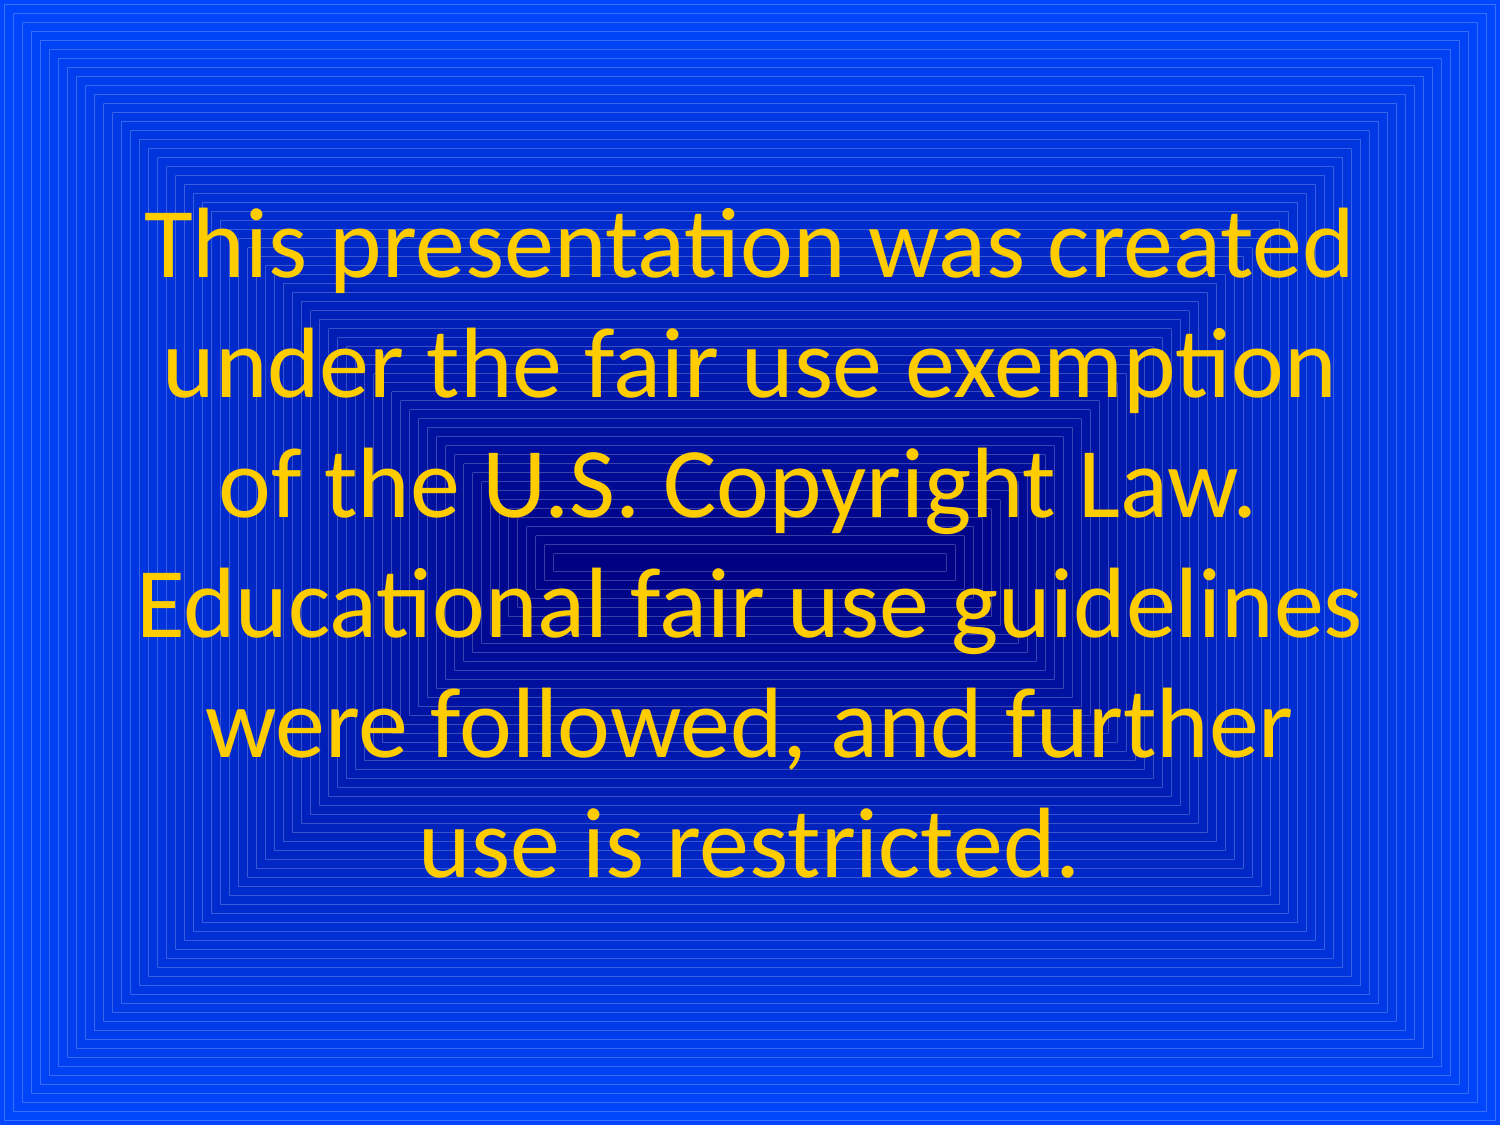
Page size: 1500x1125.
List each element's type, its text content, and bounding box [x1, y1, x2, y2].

title This presentation was created under the fair use exemption of the U.S. Copyright Law. Educational fair use guidelines were followed, and further use is restricted. [112, 99, 1388, 975]
